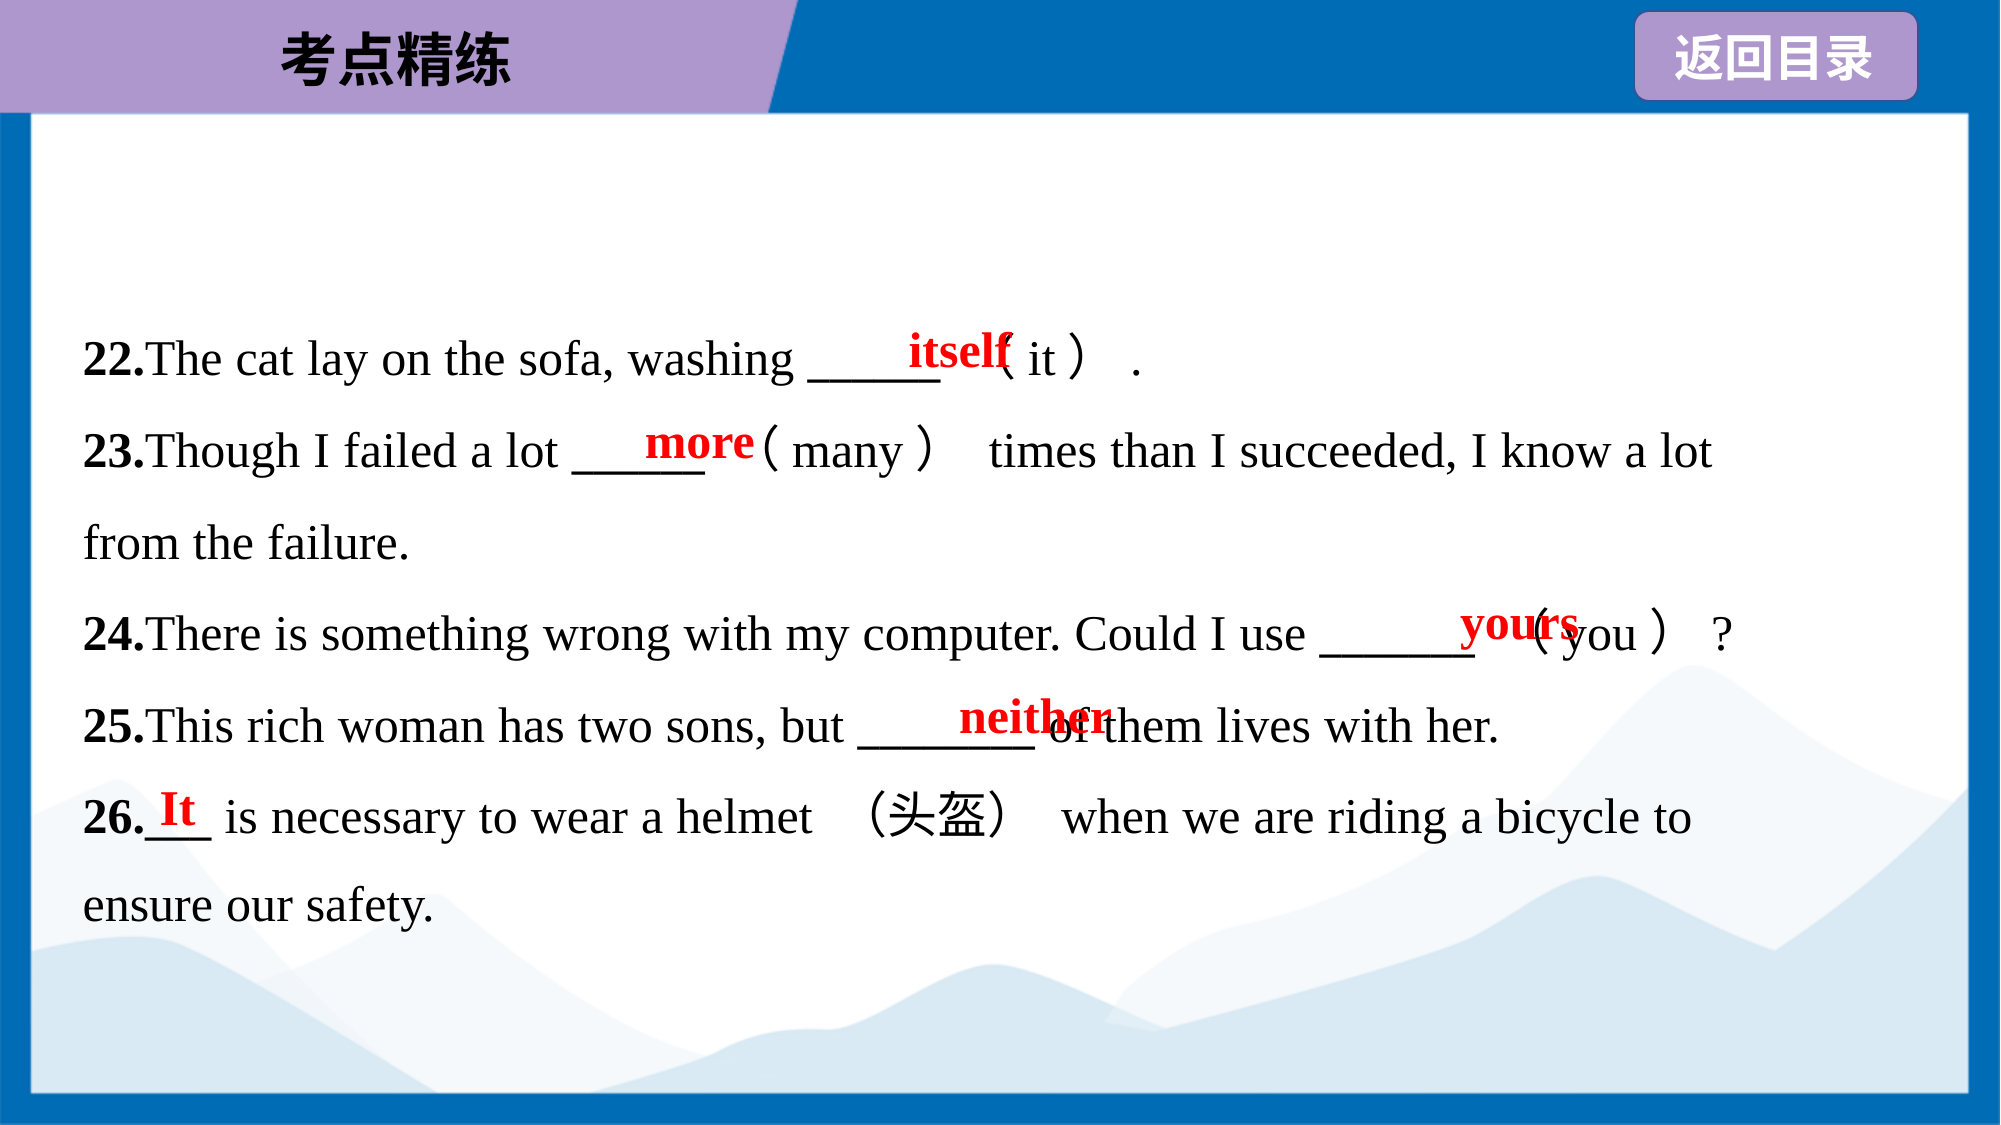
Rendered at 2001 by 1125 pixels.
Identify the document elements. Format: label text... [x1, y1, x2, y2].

text_box itself [890, 289, 1030, 368]
text_box more [626, 381, 774, 460]
picture [0, 0, 2000, 1125]
text_box 22.The cat lay on the sofa, washing ______ （it）. 23.Though I failed a lot ______ （many） times than I succeeded, I know a lot from the failure. 24.There is something wrong with my computer. Could I use _______ （you）? 25.This rich woman has two sons, but ________ of them lives with her. 26.___ is necessary to wear a helmet （头盔） when we are riding a bicycle to ensure our safety. [82, 294, 1917, 922]
text_box neither [941, 656, 1130, 735]
text_box It [141, 747, 214, 827]
text_box yours [1441, 562, 1598, 641]
